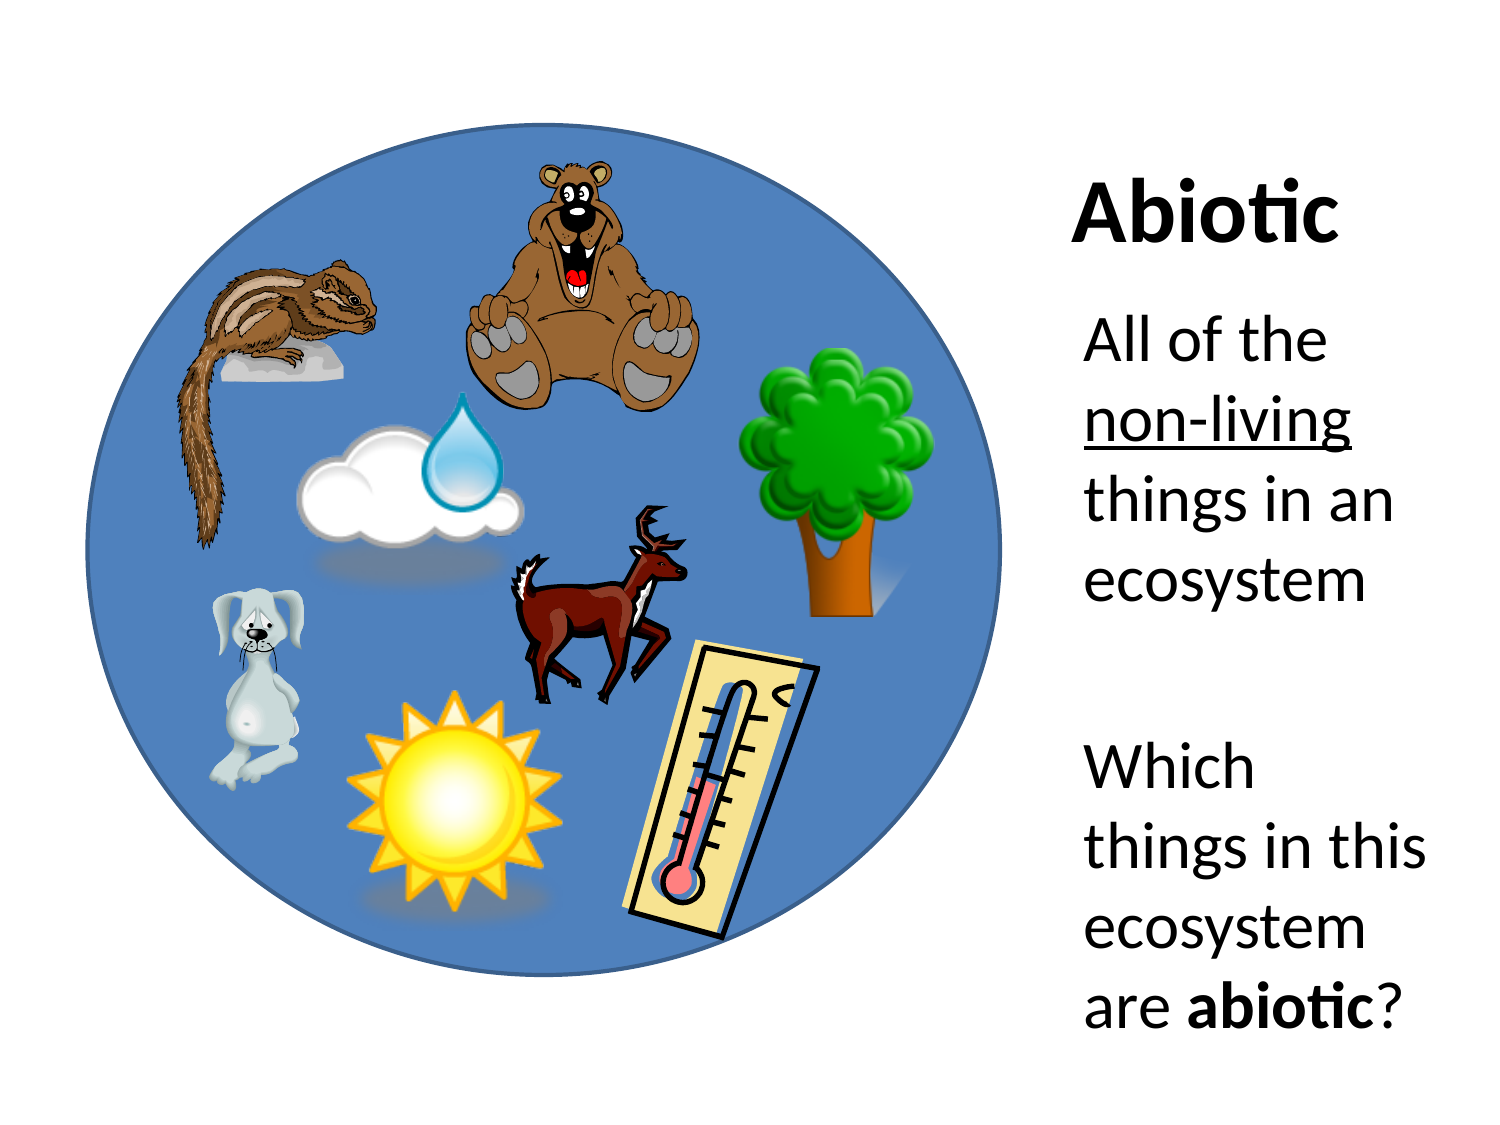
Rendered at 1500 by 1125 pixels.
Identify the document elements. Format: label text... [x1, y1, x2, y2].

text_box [87, 124, 1001, 976]
list All of the non-living things in an ecosystem Which things in this ecosystem are abiotic? [1012, 300, 1451, 988]
text_box Abiotic [949, 112, 1463, 300]
